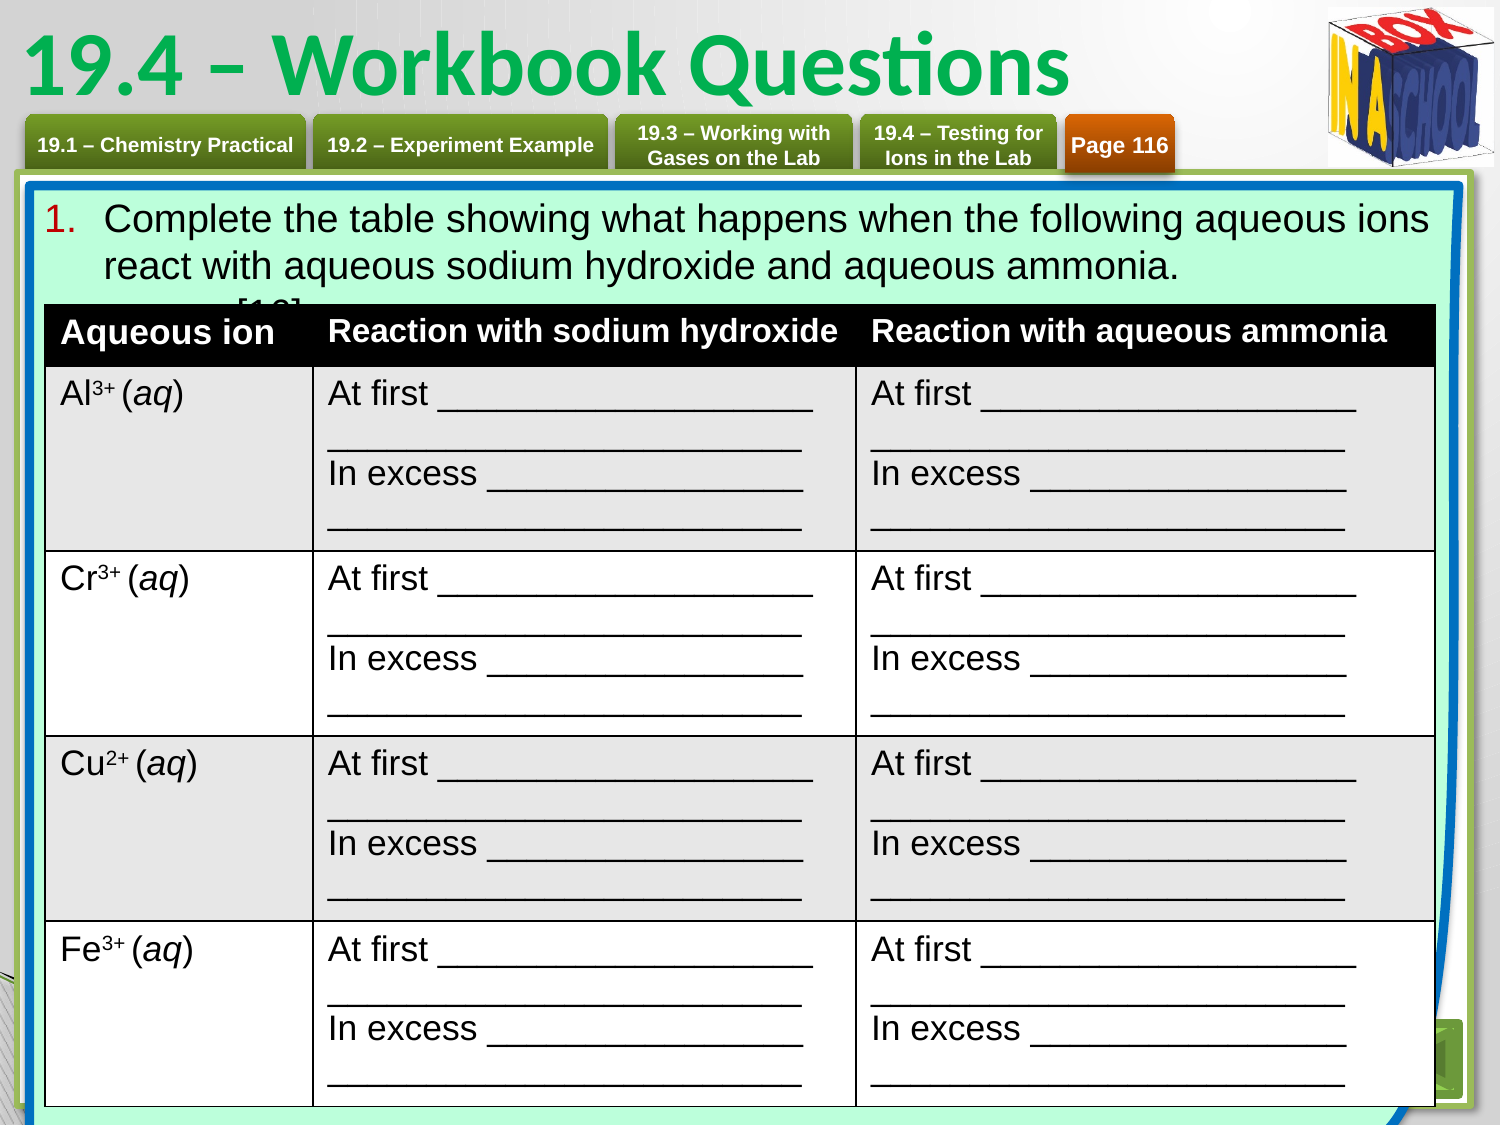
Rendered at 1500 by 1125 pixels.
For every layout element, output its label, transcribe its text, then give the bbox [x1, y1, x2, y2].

table_cell At first ___________________ ________________________ In excess ________________ ________________________ [314, 922, 855, 1106]
table_header Reaction with sodium hydroxide [314, 306, 855, 365]
table_cell At first ___________________ ________________________ In excess ________________ ________________________ [857, 367, 1434, 550]
table_cell At first ___________________ ________________________ In excess ________________ ________________________ [314, 737, 855, 920]
title 19.4 – Workbook Questions [5, 7, 1270, 110]
table_cell Cu2+ (aq) [46, 737, 312, 920]
table_cell Fe3+ (aq) [46, 922, 312, 1106]
table_cell At first ___________________ ________________________ In excess ________________ ________________________ [314, 552, 855, 735]
table_header Reaction with aqueous ammonia [857, 306, 1434, 365]
text_box Complete the table showing what happens when the following aqueous ions react with aqueous sodium hydroxide and aqueous ammonia. [16] [29, 185, 1459, 1125]
table_cell At first ___________________ ________________________ In excess ________________ ________________________ [857, 552, 1434, 735]
table_header Aqueous ion [46, 306, 312, 365]
text_box Page 116 [1064, 113, 1176, 173]
text_box [1436, 1019, 1463, 1099]
table_cell Al3+ (aq) [46, 367, 312, 550]
picture [1328, 7, 1495, 167]
table_cell At first ___________________ ________________________ In excess ________________ ________________________ [857, 737, 1434, 920]
table_cell At first ___________________ ________________________ In excess ________________ ________________________ [857, 922, 1434, 1106]
table_cell Cr3+ (aq) [46, 552, 312, 735]
table_cell At first ___________________ ________________________ In excess ________________ ________________________ [314, 367, 855, 550]
